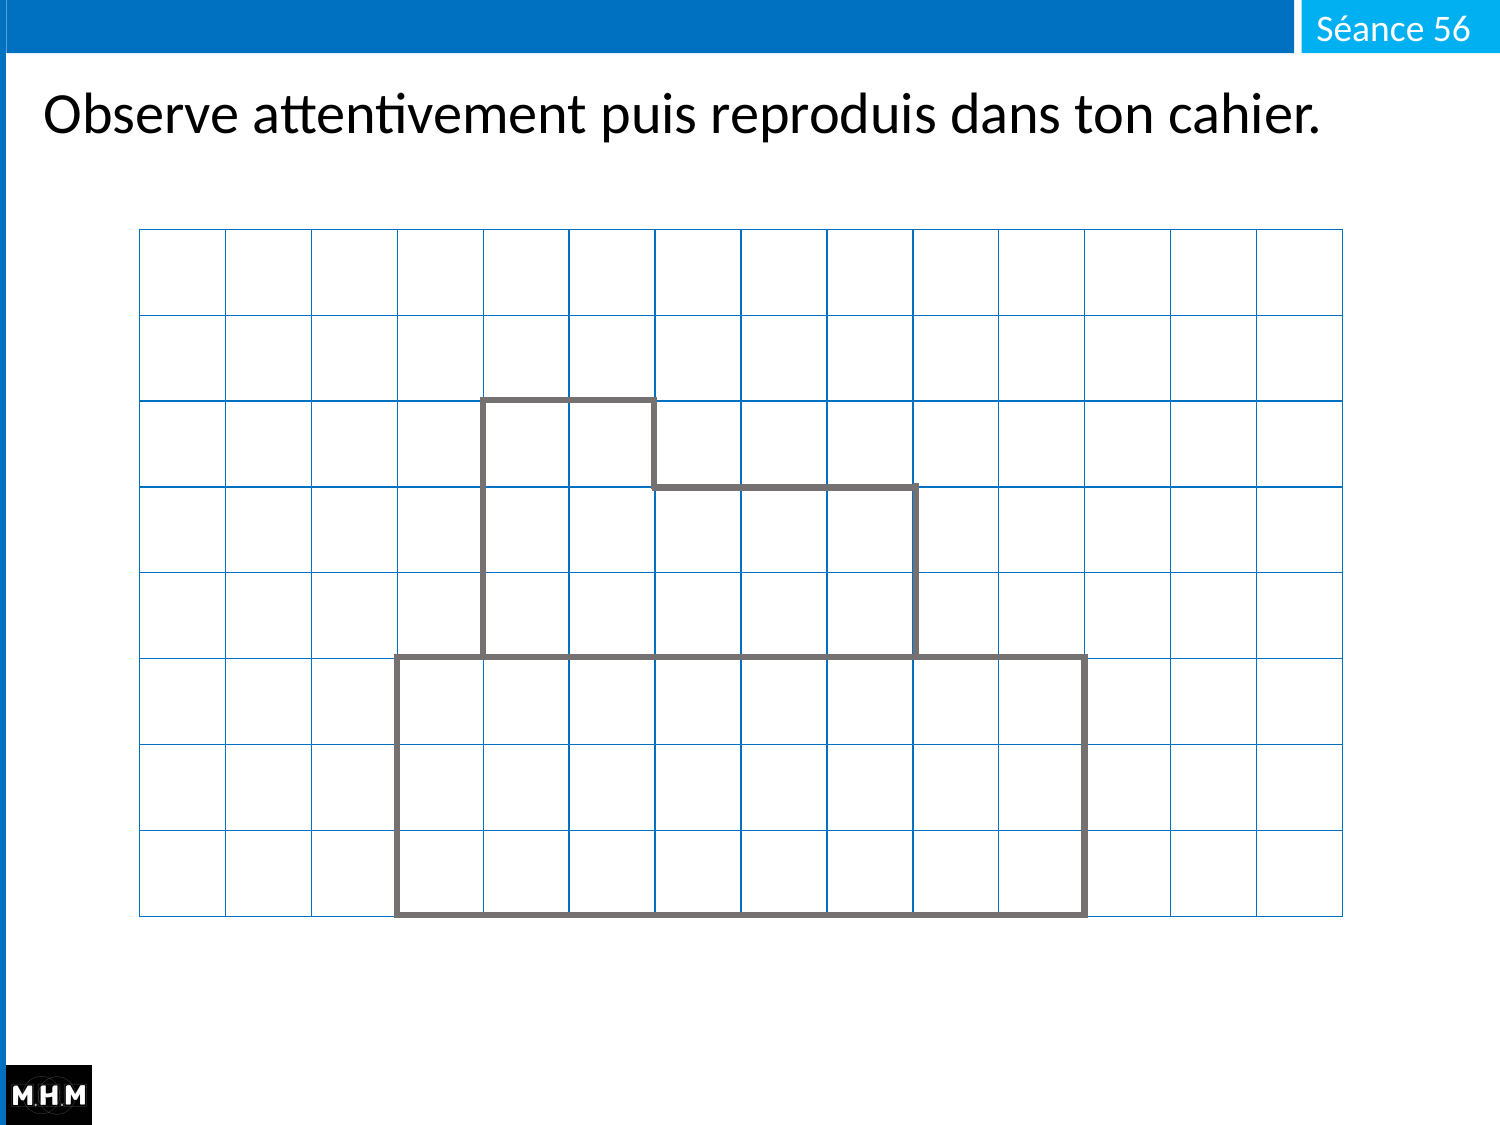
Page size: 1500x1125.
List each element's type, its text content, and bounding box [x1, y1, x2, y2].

table_cell [1085, 831, 1170, 916]
table_header [398, 230, 483, 315]
table_cell [1085, 488, 1170, 572]
table_cell [914, 402, 998, 486]
table_cell [914, 316, 998, 400]
table_cell [656, 573, 740, 656]
table_cell [570, 316, 654, 397]
table_cell [140, 745, 225, 830]
table_header [742, 230, 826, 315]
table_cell [140, 316, 225, 400]
table_cell [398, 316, 483, 400]
table_header [1257, 230, 1342, 315]
table_cell [226, 831, 311, 916]
table_cell [999, 488, 1084, 572]
text_box [396, 656, 1085, 916]
table_cell [742, 573, 826, 656]
table_cell [742, 491, 826, 572]
table_cell [486, 488, 568, 572]
table_cell [398, 488, 480, 572]
table_cell [656, 491, 740, 572]
table_header [570, 230, 654, 315]
table_cell [999, 402, 1084, 486]
table_header [828, 230, 912, 315]
table_cell [1257, 402, 1342, 486]
table_header [656, 230, 740, 315]
table_cell [657, 402, 740, 484]
table_cell [1257, 831, 1342, 916]
table_cell [1171, 488, 1256, 572]
table_cell [312, 316, 397, 400]
table_cell [312, 573, 397, 658]
table_header [1085, 230, 1170, 315]
table_header [484, 230, 568, 315]
table_cell [1085, 745, 1170, 830]
table_cell [140, 488, 225, 572]
table_cell [1171, 573, 1256, 658]
table_cell [398, 402, 480, 486]
table_cell [1171, 316, 1256, 400]
table_cell [312, 402, 397, 486]
table_cell [312, 745, 396, 830]
table_cell [226, 573, 311, 658]
table_cell [1085, 659, 1170, 744]
table_cell [656, 316, 740, 400]
table_cell [1257, 659, 1342, 744]
table_cell [1257, 488, 1342, 572]
table_cell [312, 488, 397, 572]
table_cell [1085, 573, 1170, 658]
table_cell [140, 659, 225, 744]
table_cell [999, 573, 1084, 656]
table_header [1171, 230, 1256, 315]
text_box Observe attentivement puis reproduis dans ton cahier. [29, 67, 1444, 153]
table_cell [484, 316, 568, 397]
table_cell [828, 491, 912, 572]
table_cell [1257, 745, 1342, 830]
table_cell [1171, 831, 1256, 916]
table_cell [226, 659, 311, 744]
table_cell [742, 316, 826, 400]
table_cell [1171, 659, 1256, 744]
table_cell [1171, 745, 1256, 830]
picture [6, 1065, 92, 1125]
table_cell [312, 659, 396, 744]
table_cell [226, 745, 311, 830]
table_cell [486, 403, 568, 486]
table_cell [828, 573, 912, 656]
table_cell [140, 831, 225, 916]
table_cell [1085, 316, 1170, 400]
table_cell [486, 573, 568, 656]
table_cell [1257, 316, 1342, 400]
table_header [999, 230, 1084, 315]
table_cell [1171, 402, 1256, 486]
table_cell [919, 488, 998, 572]
table_cell [999, 316, 1084, 400]
table_cell [919, 573, 998, 656]
table_cell [226, 316, 311, 400]
table_cell [1257, 573, 1342, 658]
table_cell [828, 316, 912, 400]
table_header [914, 230, 998, 315]
table_cell [312, 831, 396, 916]
table_header [226, 230, 311, 315]
table_cell [140, 573, 225, 658]
table_cell [570, 573, 654, 656]
table_cell [570, 488, 654, 572]
table_cell [226, 402, 311, 486]
table_header [140, 230, 225, 315]
table_header [312, 230, 397, 315]
table_cell [226, 488, 311, 572]
table_cell [742, 402, 826, 484]
table_cell [570, 403, 651, 486]
table_cell [140, 402, 225, 486]
table_cell [828, 402, 912, 484]
table_cell [398, 573, 480, 656]
table_cell [1085, 402, 1170, 486]
